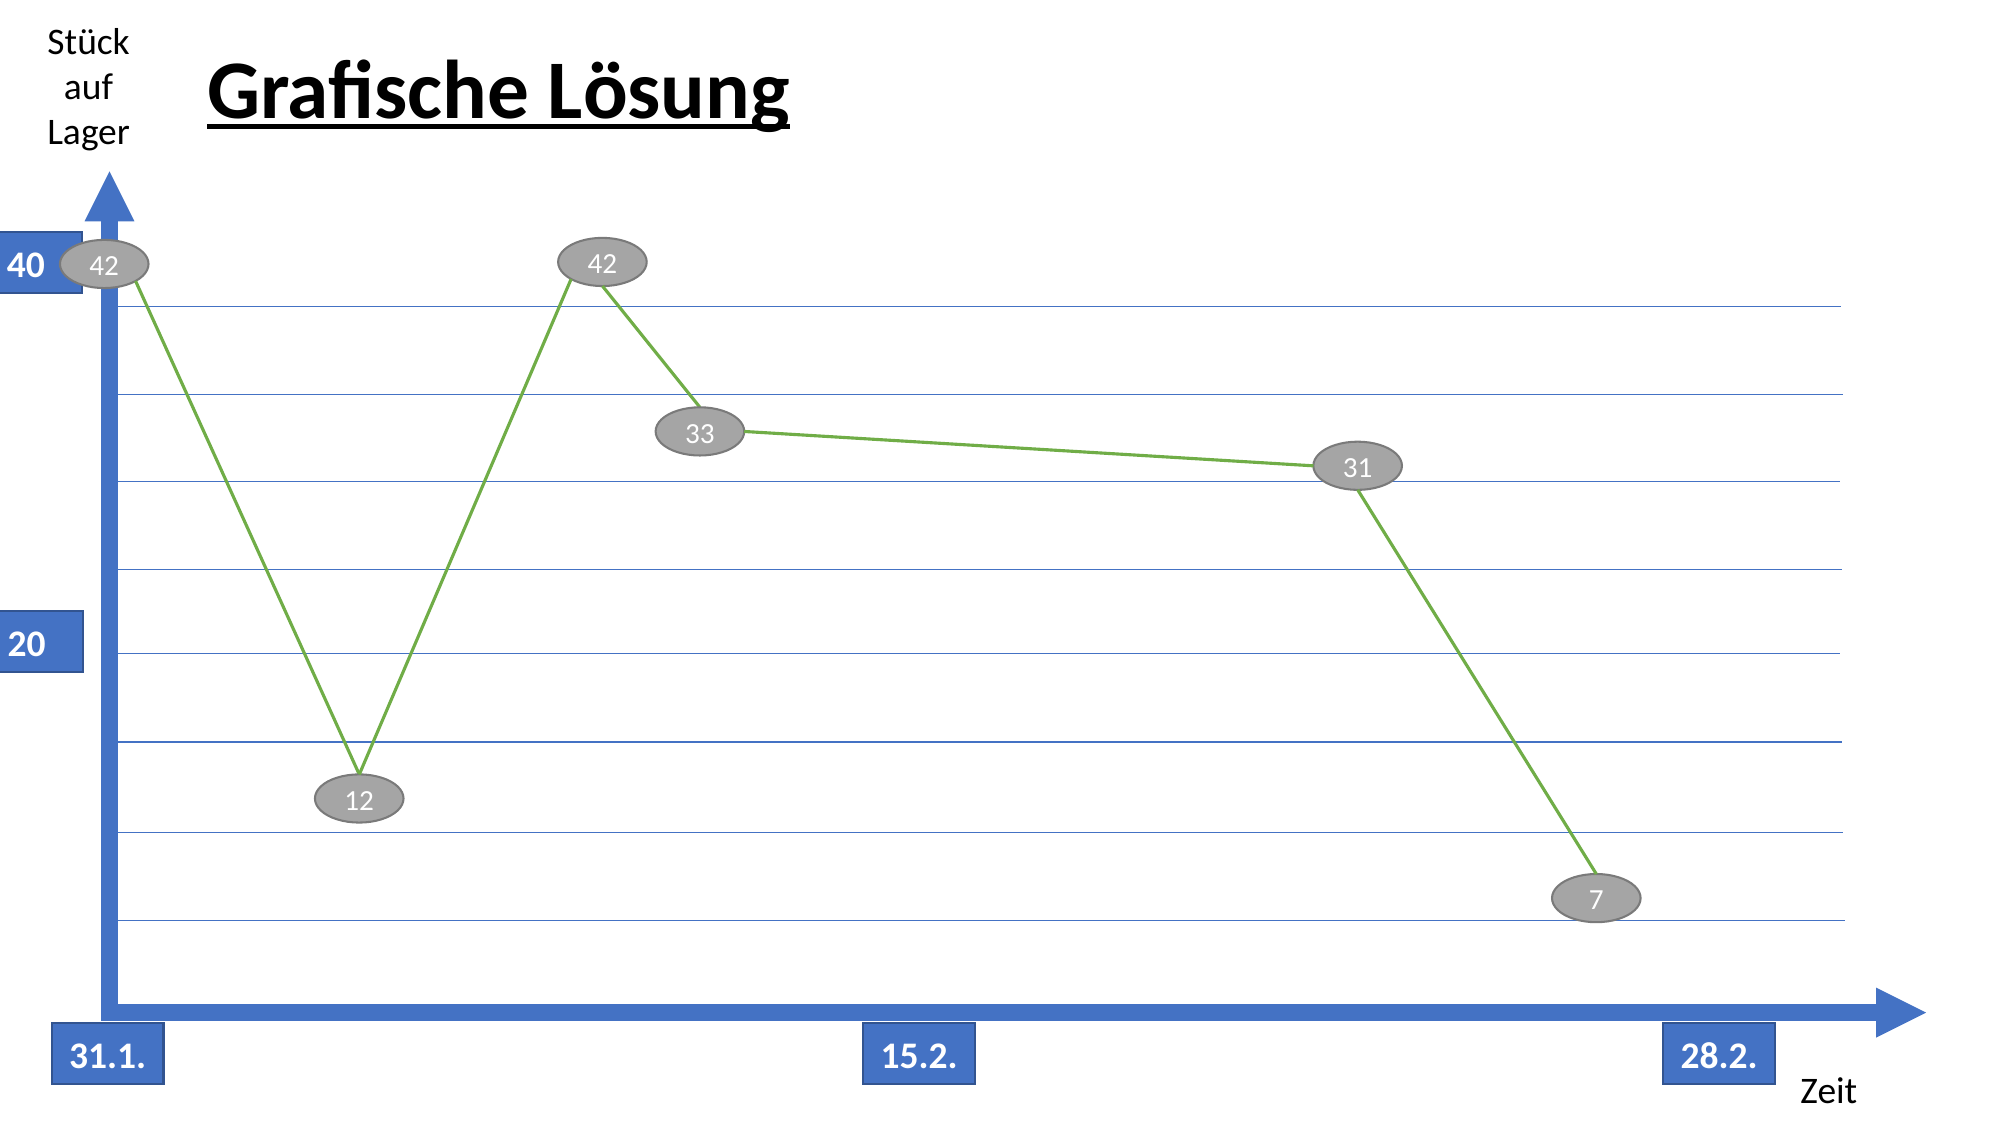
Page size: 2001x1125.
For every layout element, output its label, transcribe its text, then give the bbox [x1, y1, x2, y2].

text_box 15.2. [862, 1022, 976, 1085]
text_box 7 [1550, 873, 1642, 920]
text_box 28.2. [1662, 1022, 1776, 1085]
text_box 12 [313, 775, 405, 824]
text_box 42 [58, 238, 109, 290]
text_box 33 [654, 406, 745, 457]
text_box 31.1. [51, 1022, 165, 1085]
text_box 40 [0, 231, 83, 294]
text_box 42 [110, 239, 150, 289]
text_box Stück auf Lager [13, 9, 164, 160]
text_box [744, 431, 1314, 466]
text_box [1357, 489, 1597, 874]
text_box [135, 280, 359, 775]
text_box 31 [1323, 482, 1393, 491]
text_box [602, 286, 700, 408]
text_box 42 [557, 236, 648, 288]
text_box Grafische Lösung [192, 27, 1208, 143]
text_box 31 [1312, 440, 1404, 481]
text_box 20 [0, 610, 84, 673]
text_box Zeit [1693, 1059, 1964, 1119]
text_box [359, 279, 572, 775]
